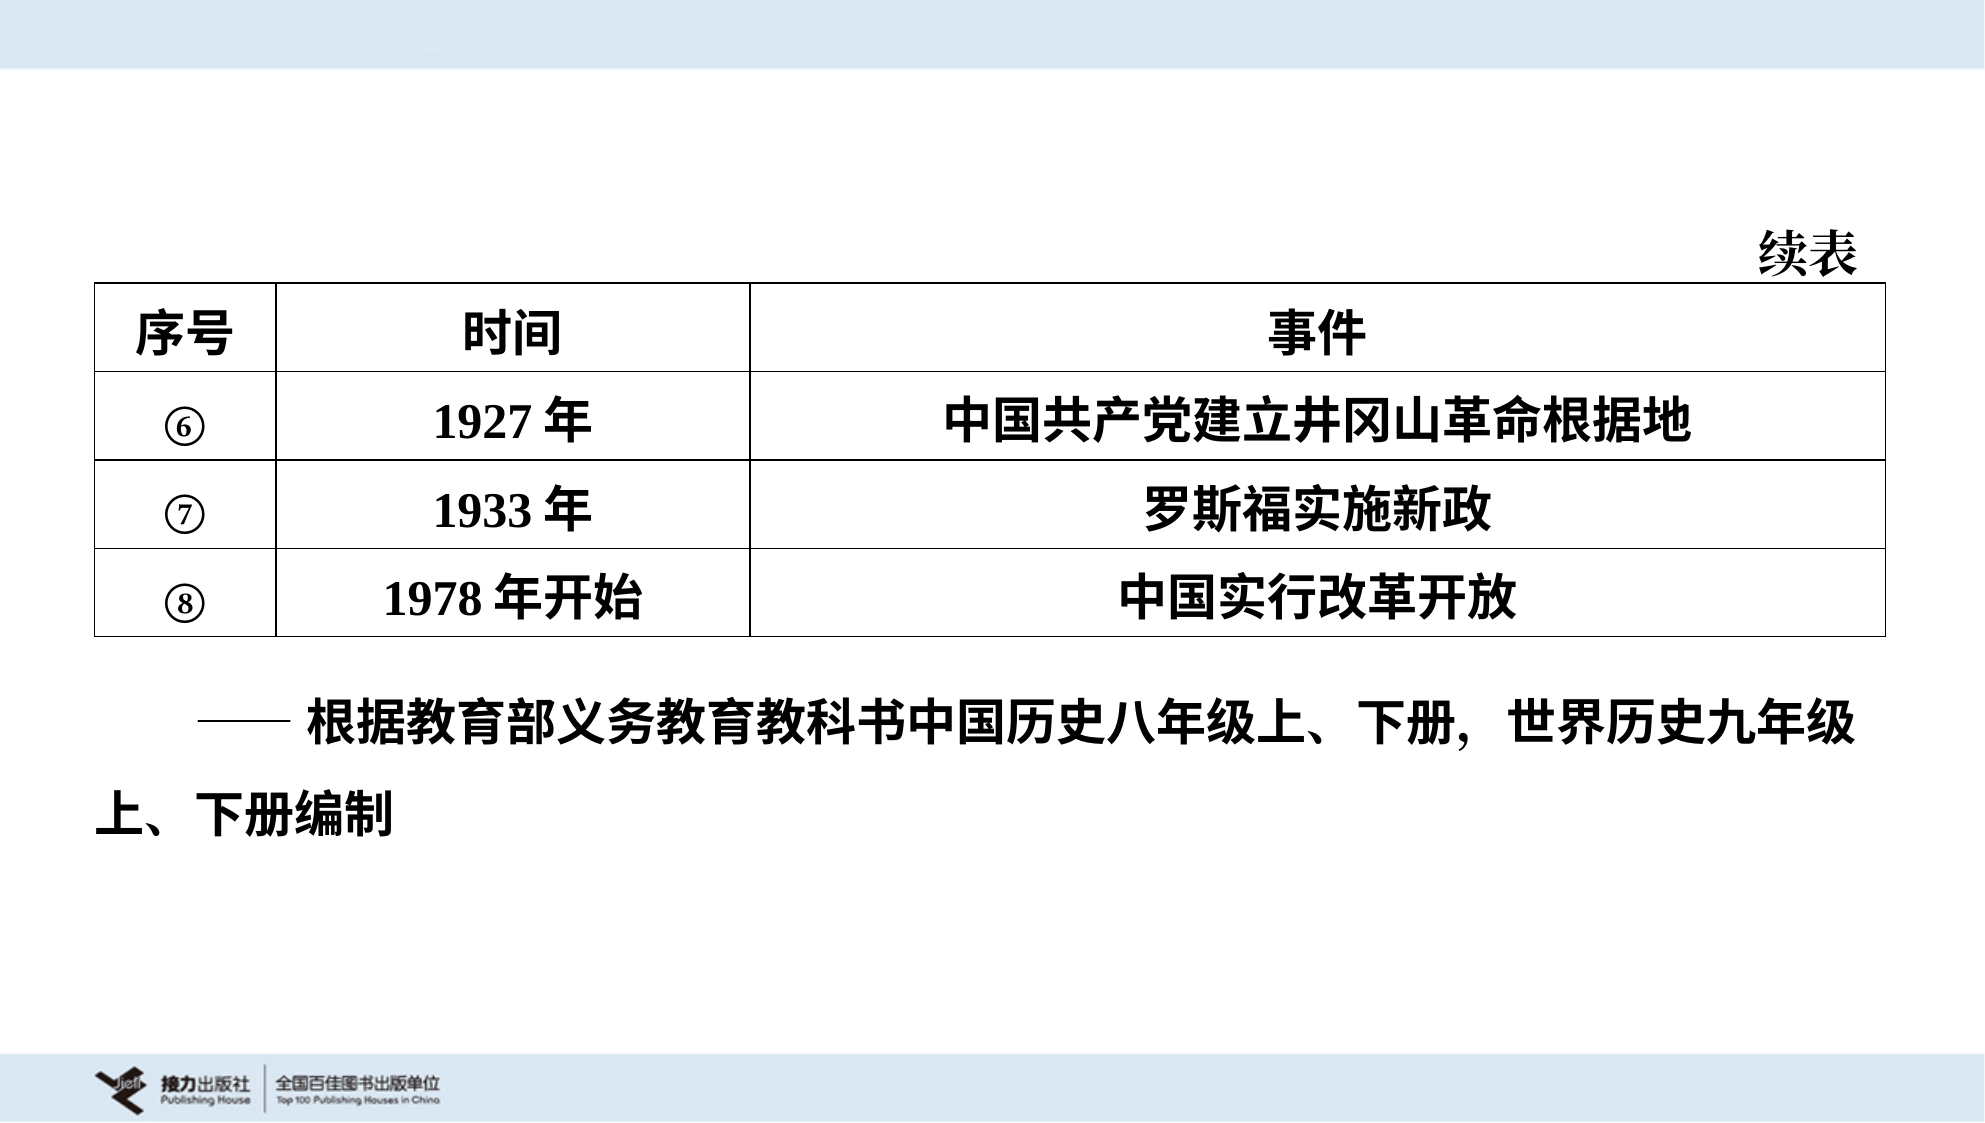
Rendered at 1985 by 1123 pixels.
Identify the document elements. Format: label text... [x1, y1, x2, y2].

table_cell ⑧ [95, 549, 275, 636]
table_cell 1927年 [277, 372, 749, 459]
table_cell 1978年开始 [277, 549, 749, 636]
table_cell ⑥ [95, 372, 275, 459]
table_header 事件 [751, 284, 1885, 371]
table_cell ⑦ [95, 461, 275, 548]
table_cell 中国共产党建立井冈山革命根据地 [751, 372, 1885, 459]
table_cell 罗斯福实施新政 [751, 461, 1885, 548]
picture [0, 0, 1985, 1122]
text_box 续表 [1758, 195, 1886, 283]
table_cell 中国实行改革开放 [751, 549, 1885, 636]
table_header 序号 [95, 284, 275, 371]
table_cell 1933年 [277, 461, 749, 548]
table_header 时间 [277, 284, 749, 371]
text_box ——根据教育部义务教育教科书中国历史八年级上、下册，世界历史九年级 上、下册编制 [94, 659, 1892, 863]
